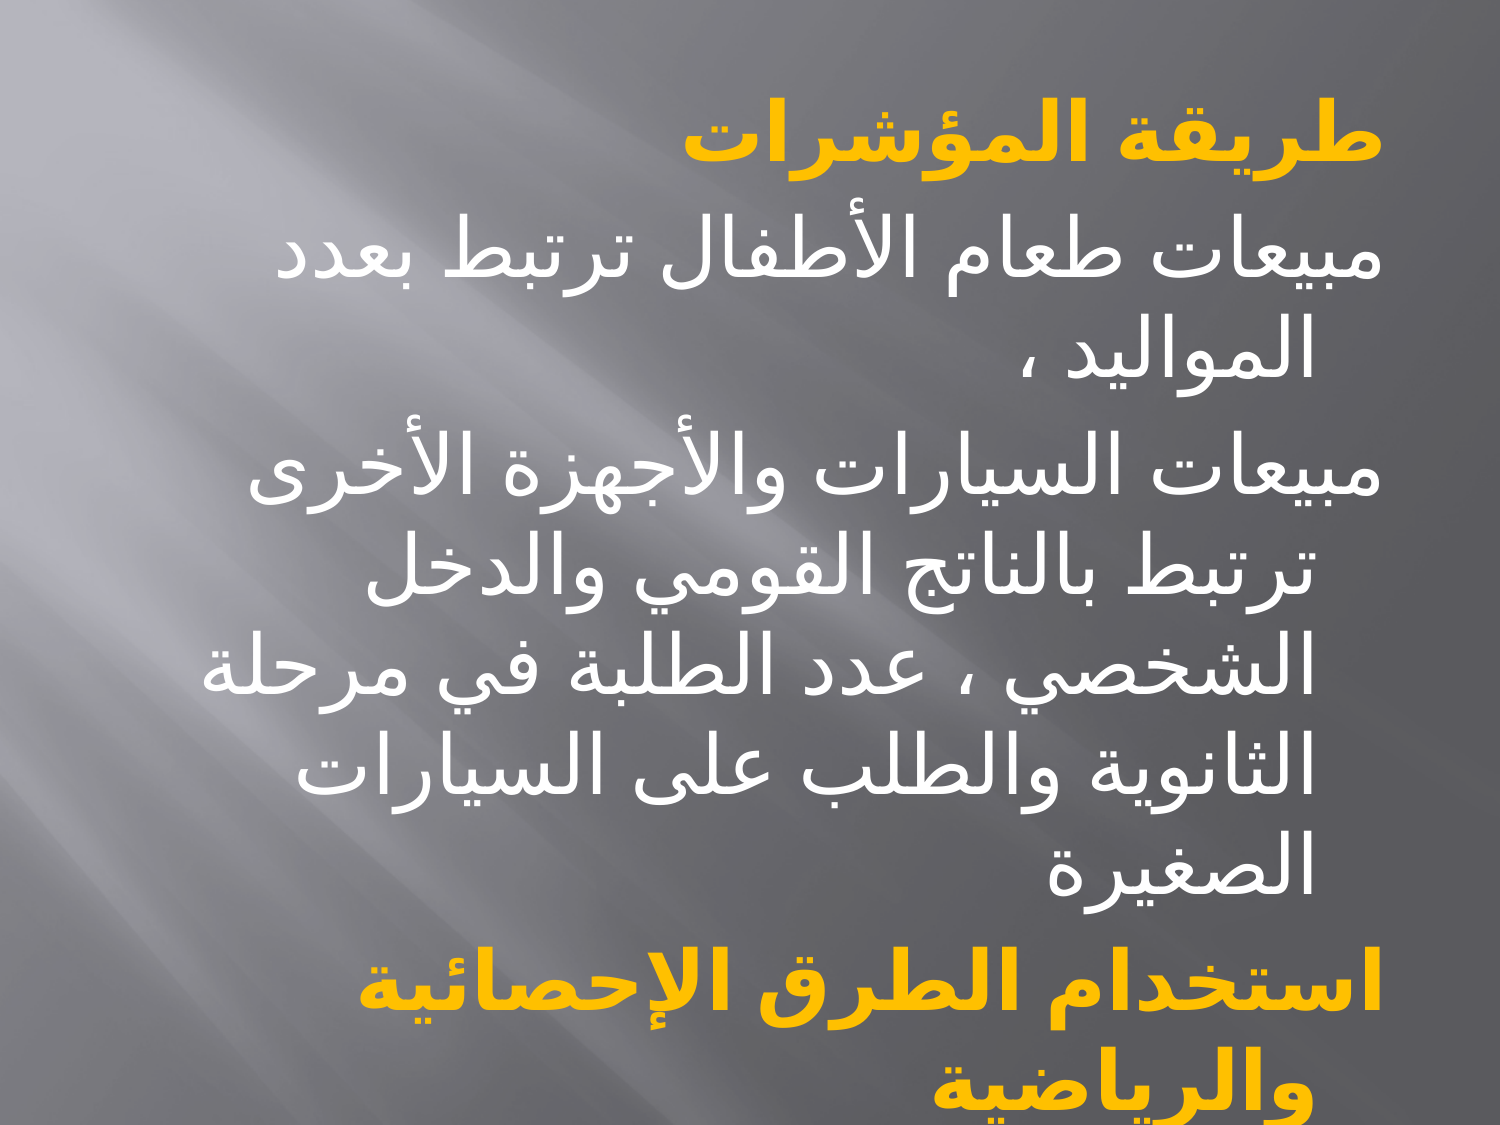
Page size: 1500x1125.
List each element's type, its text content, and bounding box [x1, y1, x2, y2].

list طريقة المؤشرات مبيعات طعام الأطفال ترتبط بعدد المواليد ، مبيعات السيارات والأجهزة الأخرى ترتبط بالناتج القومي والدخل الشخصي ، عدد الطلبة في مرحلة الثانوية والطلب على السيارات الصغيرة استخدام الطرق الإحصائية والرياضية المتوسطات البسيطة ، المتوسطات المرجحة ، تحليل السلاسل الزمنية , اسلوب الانحدار [75, 70, 1425, 1005]
